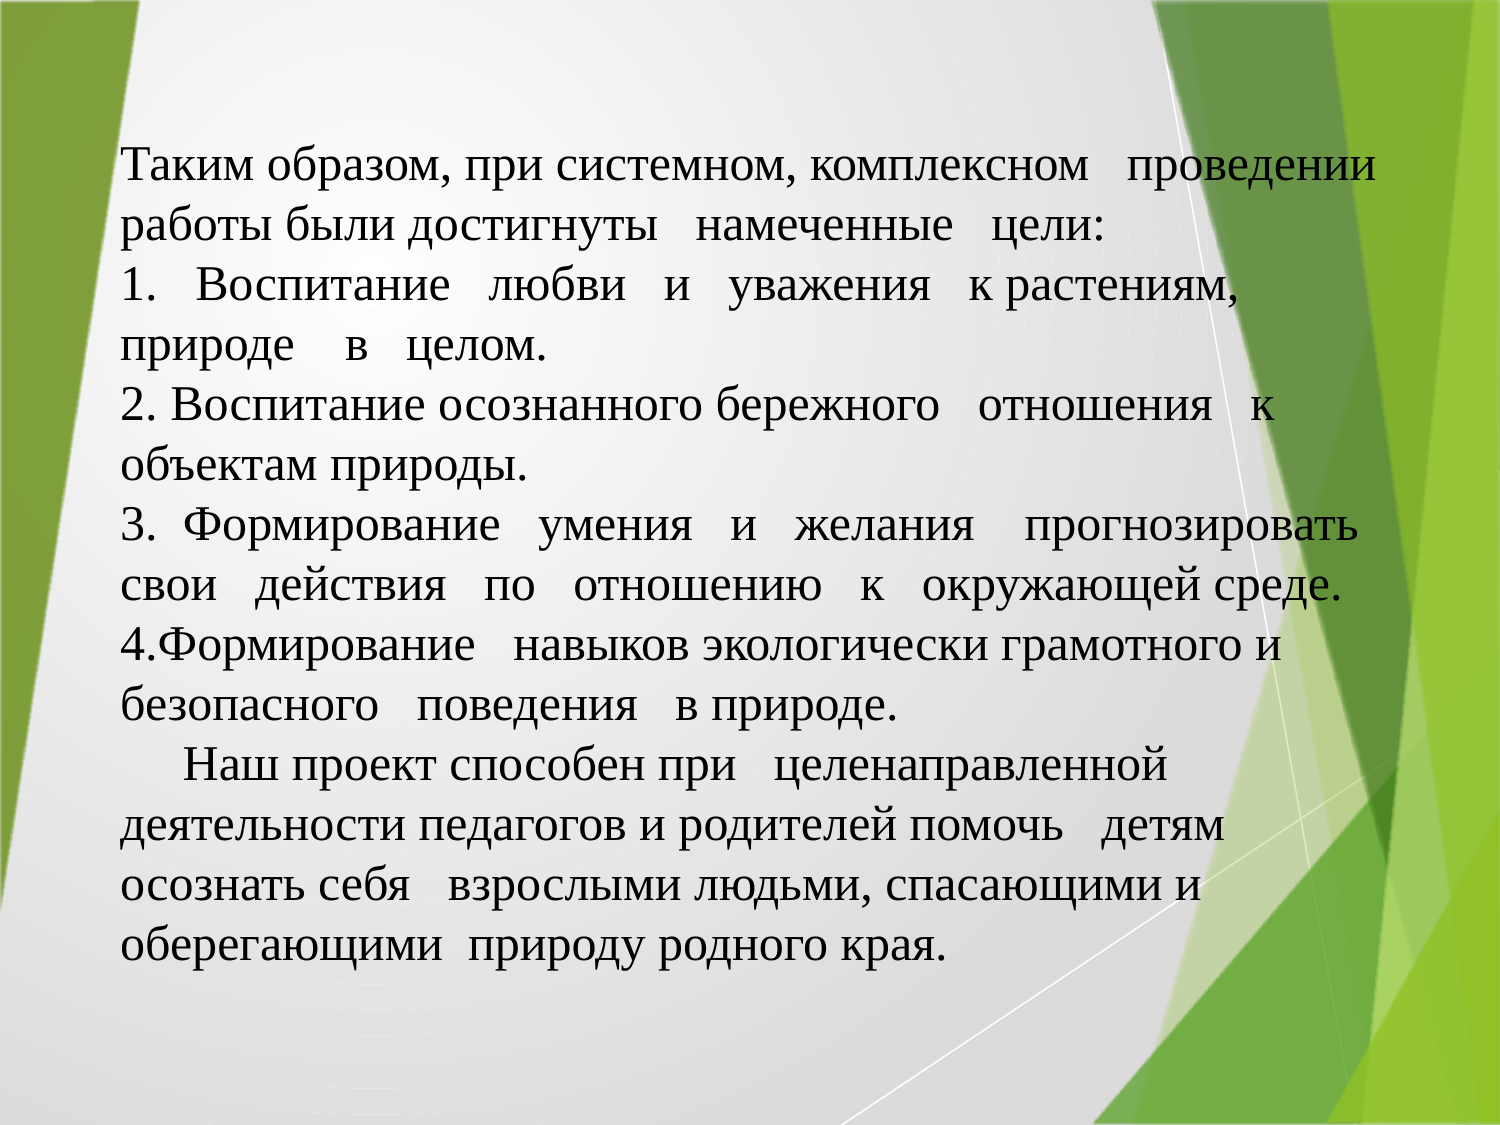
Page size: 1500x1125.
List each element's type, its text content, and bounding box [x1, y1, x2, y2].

text_box Таким образом, при системном, комплексном проведении работы были достигнуты намеченные цели: 1. Воспитание любви и уважения к растениям, природе в целом. 2. Воспитание осознанного бережного отношения к объектам природы. 3. Формирование умения и желания прогнозировать свои действия по отношению к окружающей среде. 4.Формирование навыков экологически грамотного и безопасного поведения в природе. Наш проект способен при целенаправленной деятельности педагогов и родителей помочь детям осознать себя взрослыми людьми, спасающими и оберегающими природу родного края. [105, 123, 1424, 978]
